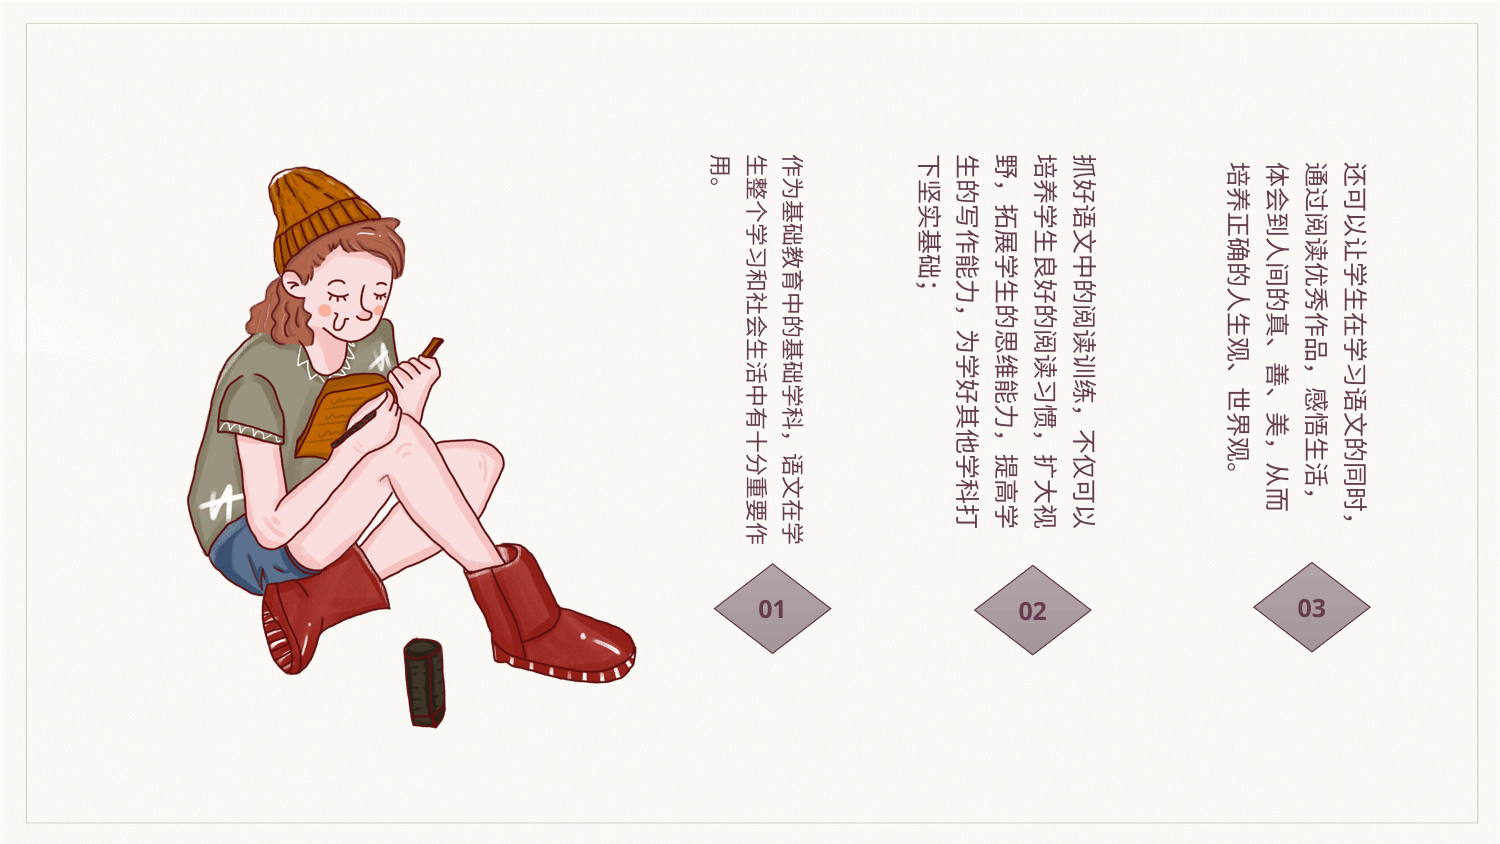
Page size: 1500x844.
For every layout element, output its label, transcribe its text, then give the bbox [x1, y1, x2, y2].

picture [0, 0, 1500, 844]
text_box 抓好语文中的阅读训练，不仅可以培养学生良好的阅读习惯，扩大视野，拓展学生的思维能力，提高学生的写作能力，为学好其他学科打下坚实基础； [899, 146, 1146, 544]
text_box 还可以让学生在学习语文的同时，通过阅读优秀作品，感悟生活，体会到人间的真、善、美，从而培养正确的人生观、世界观。 [1209, 154, 1458, 543]
text_box 02 [973, 564, 1092, 656]
text_box 03 [1252, 561, 1372, 653]
